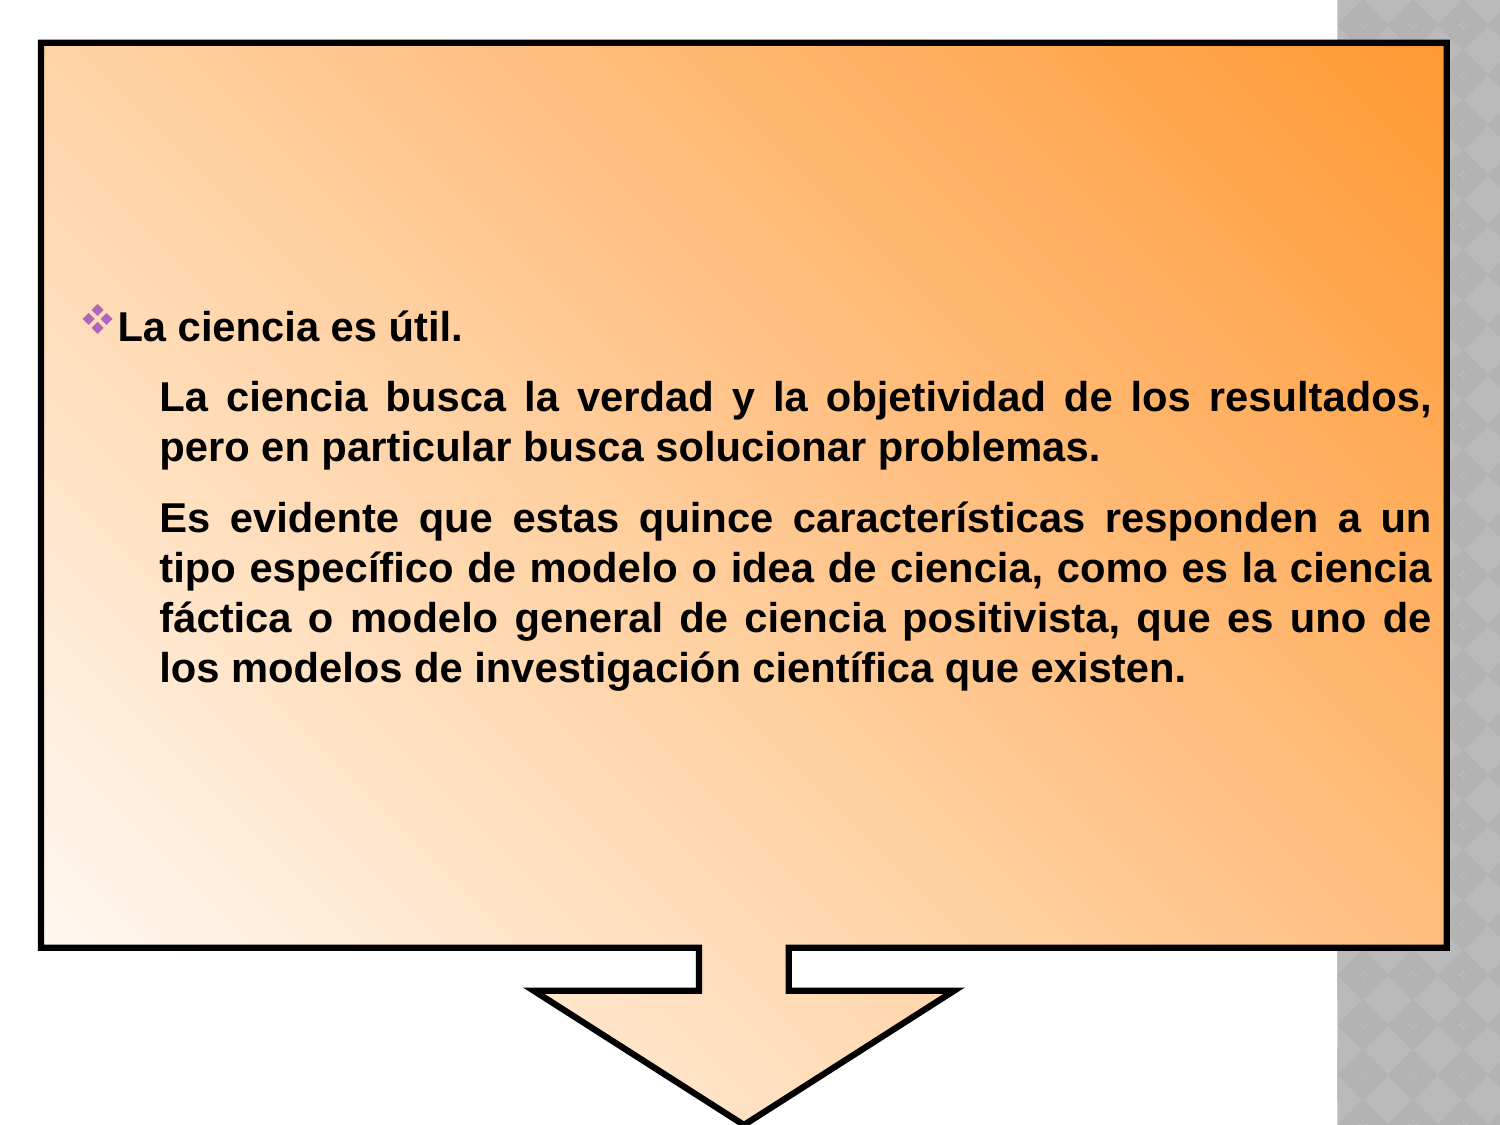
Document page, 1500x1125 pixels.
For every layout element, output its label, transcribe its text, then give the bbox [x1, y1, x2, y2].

text_box La ciencia es útil. La ciencia busca la verdad y la objetividad de los resultados, pero en particular busca solucionar problemas. Es evidente que estas quince características responden a un tipo específico de modelo o idea de ciencia, como es la ciencia fáctica o modelo general de ciencia positivista, que es uno de los modelos de investigación científica que existen. [41, 42, 1447, 1125]
